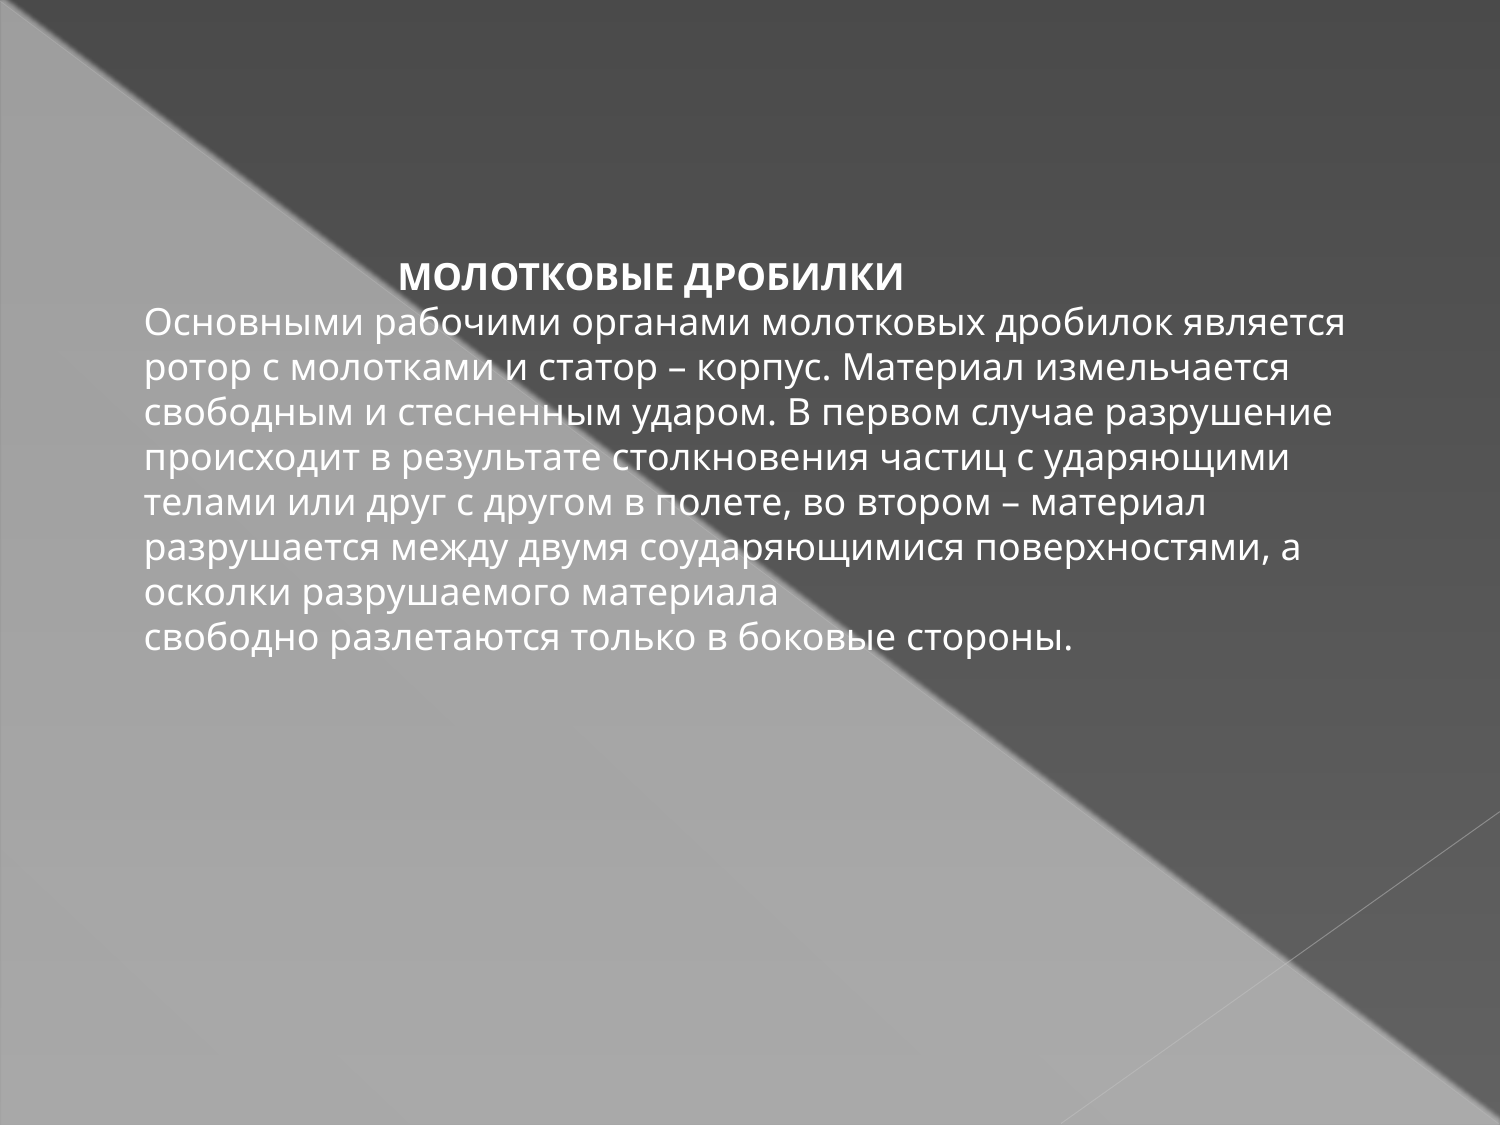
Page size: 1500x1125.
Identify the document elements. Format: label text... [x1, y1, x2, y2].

text_box МОЛОТКОВЫЕ ДРОБИЛКИ Основными рабочими органами молотковых дробилок является ротор с молотками и статор – корпус. Материал измельчается свободным и стесненным ударом. В первом случае разрушение происходит в результате столкновения частиц с ударяющими телами или друг с другом в полете, во втором – материал разрушается между двумя соударяющимися поверхностями, а осколки разрушаемого материала свободно разлетаются только в боковые стороны. [128, 246, 1430, 666]
